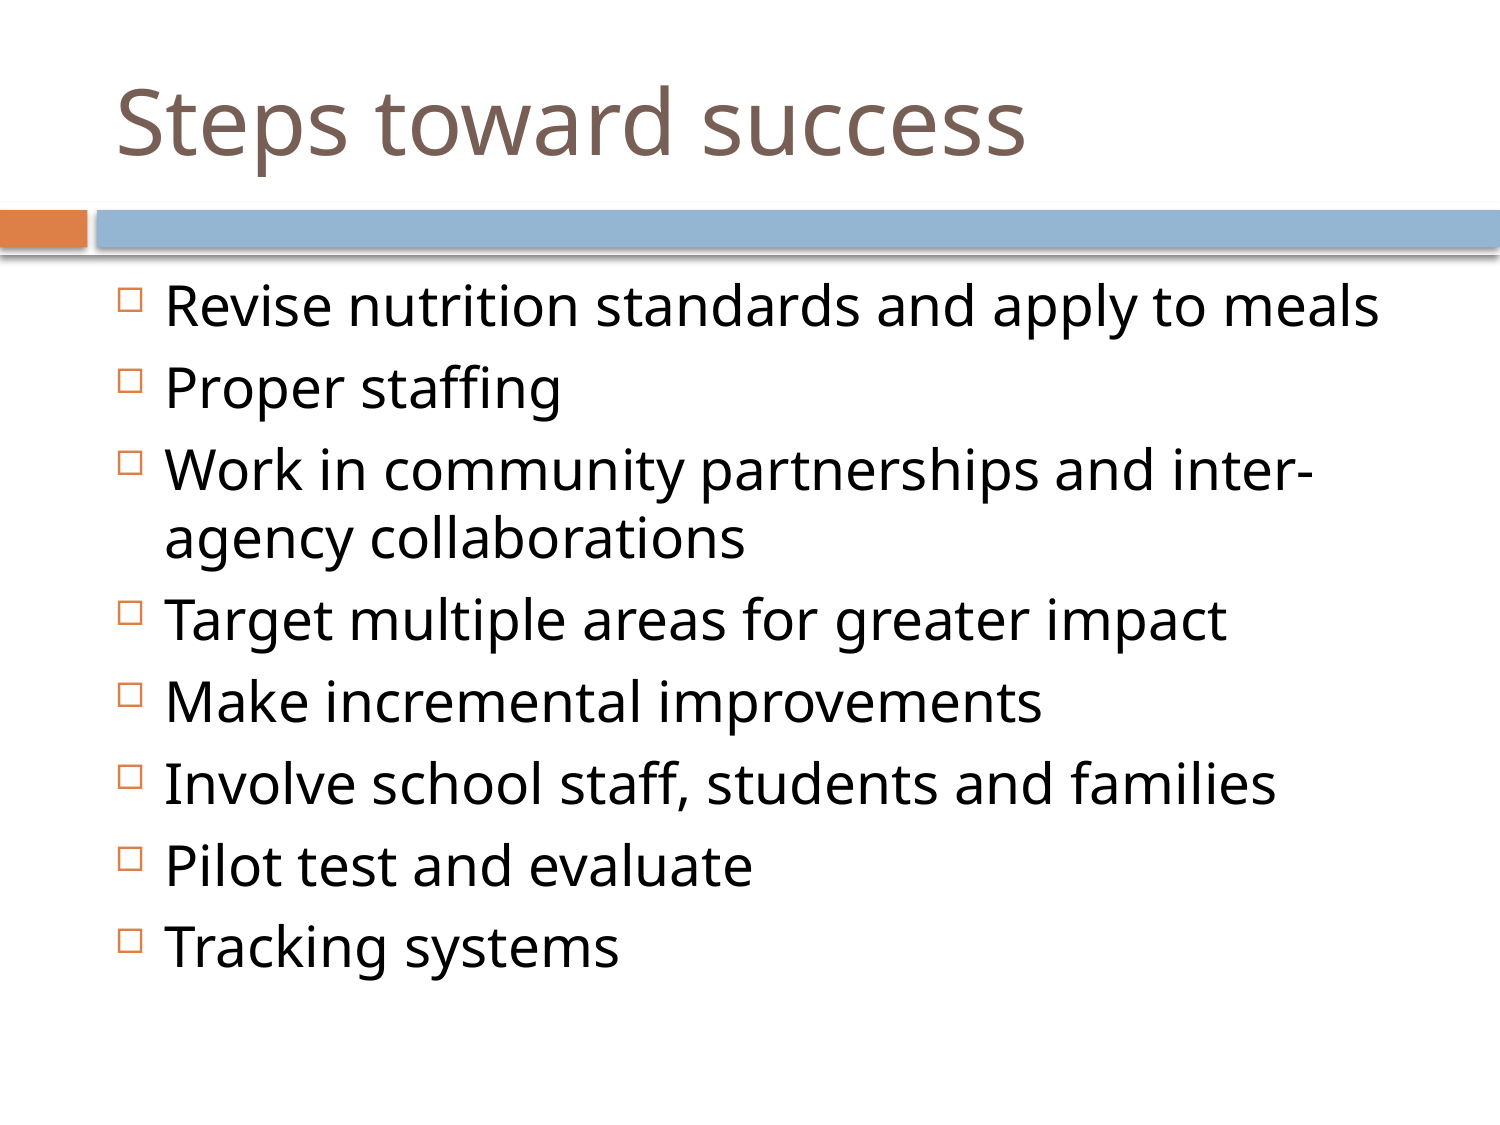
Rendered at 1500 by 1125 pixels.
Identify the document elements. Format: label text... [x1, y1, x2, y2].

title Steps toward success [100, 37, 1438, 200]
list Revise nutrition standards and apply to meals Proper staffing Work in community partnerships and inter-agency collaborations Target multiple areas for greater impact Make incremental improvements Involve school staff, students and families Pilot test and evaluate Tracking systems [100, 262, 1438, 1000]
